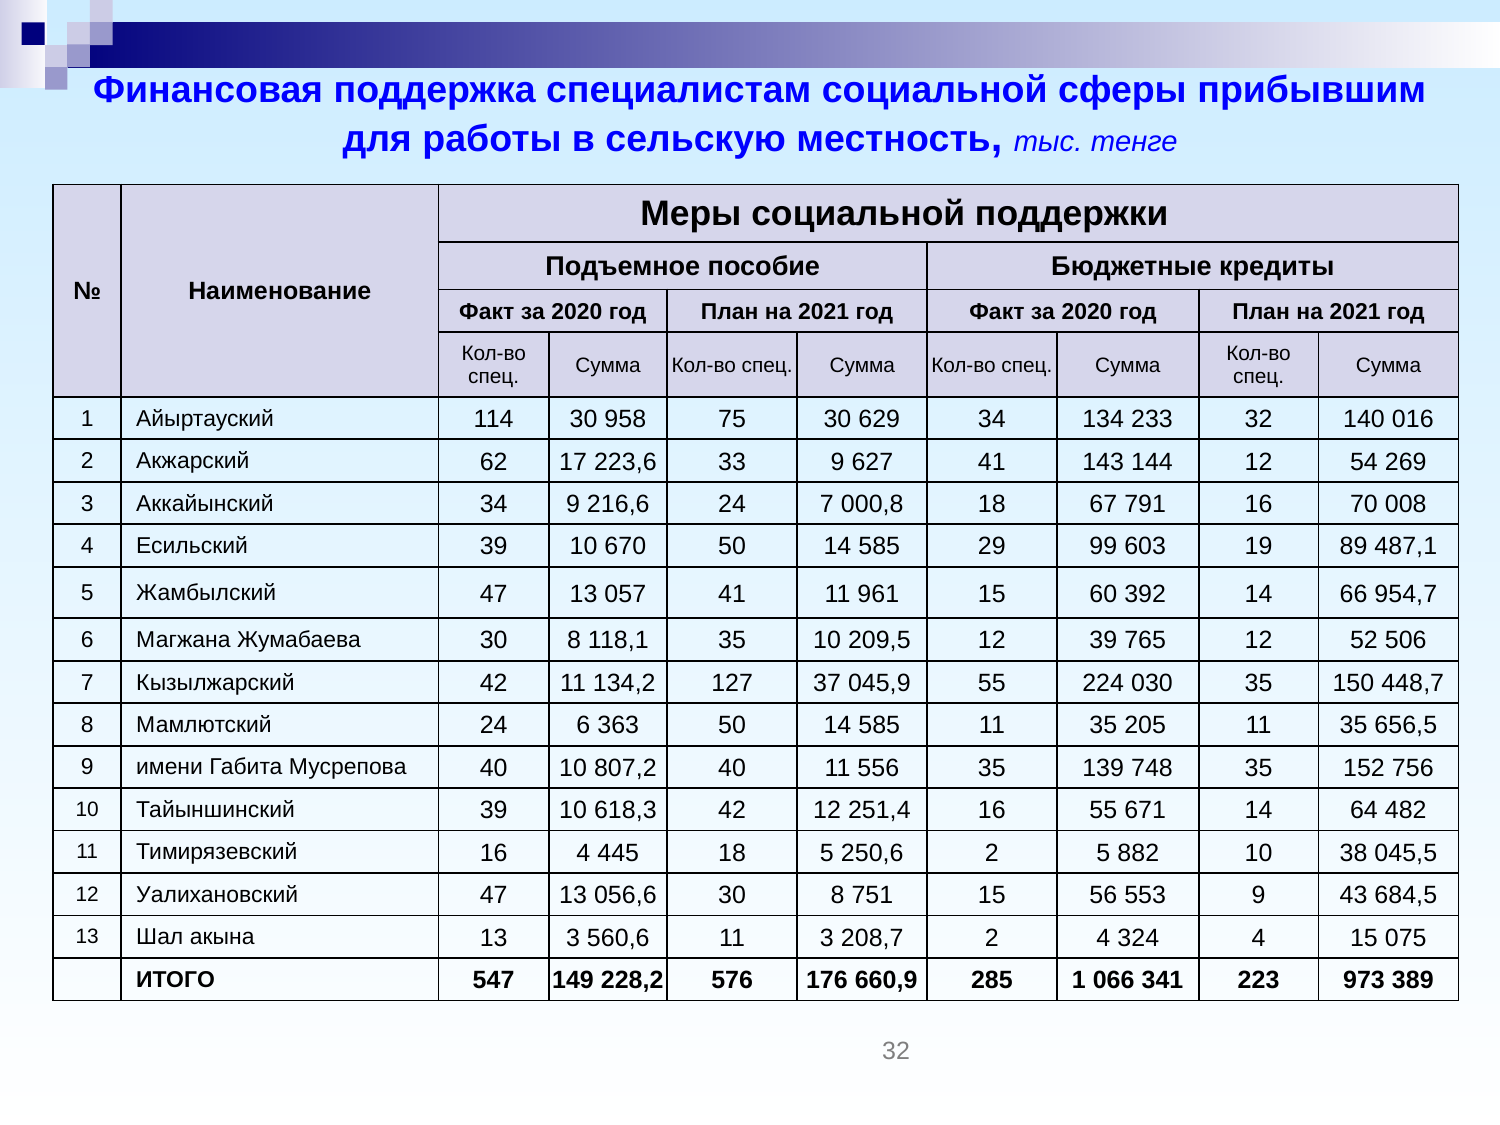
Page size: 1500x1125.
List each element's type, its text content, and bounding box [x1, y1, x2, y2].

table_header № [54, 185, 120, 396]
table_cell 35 [1200, 747, 1318, 787]
table_cell 5 250,6 [798, 831, 926, 872]
table_cell 66 954,7 [1319, 568, 1458, 617]
table_cell 15 [928, 568, 1056, 617]
table_cell 50 [668, 704, 796, 745]
table_cell Кол-во спец. [1200, 333, 1318, 396]
table_cell 39 765 [1058, 619, 1198, 660]
table_cell Есильский [122, 525, 438, 566]
table_cell 56 553 [1058, 874, 1198, 915]
table_cell 35 [668, 619, 796, 660]
table_cell 35 [928, 747, 1056, 787]
table_cell 18 [928, 483, 1056, 523]
table_cell 41 [668, 568, 796, 617]
table_cell 10 618,3 [550, 789, 666, 830]
table_cell 1 [54, 398, 120, 438]
table_cell Кызылжарский [122, 662, 438, 702]
table_cell 176 660,9 [798, 959, 926, 1000]
table_cell 13 [439, 916, 548, 957]
table_header Меры социальной поддержки [439, 185, 1458, 241]
table_cell 89 487,1 [1319, 525, 1458, 566]
table_cell 6 [54, 619, 120, 660]
table_cell 64 482 [1319, 789, 1458, 830]
table_cell 2 [54, 440, 120, 481]
table_cell План на 2021 год [1200, 290, 1458, 331]
table_cell 5 882 [1058, 831, 1198, 872]
table_cell 62 [439, 440, 548, 481]
table_cell 30 629 [798, 398, 926, 438]
table_cell 150 448,7 [1319, 662, 1458, 702]
table_cell План на 2021 год [668, 290, 926, 331]
table_cell 52 506 [1319, 619, 1458, 660]
table_cell 35 656,5 [1319, 704, 1458, 745]
table_cell Тайыншинский [122, 789, 438, 830]
table_cell 11 134,2 [550, 662, 666, 702]
table_cell 35 205 [1058, 704, 1198, 745]
table_cell 29 [928, 525, 1056, 566]
table_cell 4 [54, 525, 120, 566]
table_cell Аккайынский [122, 483, 438, 523]
table_cell Шал акына [122, 916, 438, 957]
table_cell 32 [1200, 398, 1318, 438]
table_cell 54 269 [1319, 440, 1458, 481]
table_cell 1 066 341 [1058, 959, 1198, 1000]
table_cell 24 [668, 483, 796, 523]
title Финансовая поддержка специалистам социальной сферы прибывшим для работы в сельскую местность, тыс. тенге [41, 30, 1479, 194]
table_cell 14 [1200, 789, 1318, 830]
table_cell 43 684,5 [1319, 874, 1458, 915]
table_cell 11 [928, 704, 1056, 745]
table_cell 11 [668, 916, 796, 957]
table_cell 152 756 [1319, 747, 1458, 787]
table_cell 35 [1200, 662, 1318, 702]
table_cell 11 961 [798, 568, 926, 617]
table_cell 39 [439, 789, 548, 830]
table_cell 223 [1200, 959, 1318, 1000]
table_cell Тимирязевский [122, 831, 438, 872]
table_cell 41 [928, 440, 1056, 481]
table_cell 4 445 [550, 831, 666, 872]
table_cell 139 748 [1058, 747, 1198, 787]
table_cell 547 [439, 959, 548, 1000]
table_cell 3 [54, 483, 120, 523]
table_cell 140 016 [1319, 398, 1458, 438]
table_cell 30 [439, 619, 548, 660]
table_cell 12 [928, 619, 1056, 660]
table_cell 15 075 [1319, 916, 1458, 957]
table_cell 42 [668, 789, 796, 830]
table_cell 143 144 [1058, 440, 1198, 481]
table_cell 33 [668, 440, 796, 481]
table_cell Айыртауский [122, 398, 438, 438]
table_cell 16 [928, 789, 1056, 830]
table_cell 6 363 [550, 704, 666, 745]
table_cell 973 389 [1319, 959, 1458, 1000]
table_cell [54, 959, 120, 1000]
table_cell Факт за 2020 год [439, 290, 666, 331]
table_cell 11 [54, 831, 120, 872]
table_cell 2 [928, 831, 1056, 872]
table_cell 12 [54, 874, 120, 915]
table_cell 11 556 [798, 747, 926, 787]
table_cell Сумма [1058, 333, 1198, 396]
table_cell 9 627 [798, 440, 926, 481]
table_cell 8 [54, 704, 120, 745]
table_cell 16 [1200, 483, 1318, 523]
table_cell 42 [439, 662, 548, 702]
table_cell 10 807,2 [550, 747, 666, 787]
table_cell 75 [668, 398, 796, 438]
table_cell 576 [668, 959, 796, 1000]
table_cell 55 [928, 662, 1056, 702]
table_cell 12 [1200, 440, 1318, 481]
table_cell 2 [928, 916, 1056, 957]
table_cell 60 392 [1058, 568, 1198, 617]
table_cell 24 [439, 704, 548, 745]
table_cell 19 [1200, 525, 1318, 566]
table_cell 127 [668, 662, 796, 702]
table_cell 10 209,5 [798, 619, 926, 660]
table_cell Сумма [1319, 333, 1458, 396]
table_cell 47 [439, 874, 548, 915]
table_cell 3 560,6 [550, 916, 666, 957]
table_cell ИТОГО [122, 959, 438, 1000]
table_cell 8 751 [798, 874, 926, 915]
table_cell 7 000,8 [798, 483, 926, 523]
table_cell Сумма [798, 333, 926, 396]
table_cell 149 228,2 [550, 959, 666, 1000]
table_cell 34 [928, 398, 1056, 438]
table_cell 10 670 [550, 525, 666, 566]
table_cell 8 118,1 [550, 619, 666, 660]
table_cell 55 671 [1058, 789, 1198, 830]
table_cell 114 [439, 398, 548, 438]
table_cell 39 [439, 525, 548, 566]
table_cell 13 [54, 916, 120, 957]
table_cell 12 251,4 [798, 789, 926, 830]
table_cell 30 [668, 874, 796, 915]
table_cell 12 [1200, 619, 1318, 660]
table_cell 4 324 [1058, 916, 1198, 957]
table_cell 30 958 [550, 398, 666, 438]
table_cell 38 045,5 [1319, 831, 1458, 872]
table_cell 67 791 [1058, 483, 1198, 523]
table_cell 17 223,6 [550, 440, 666, 481]
table_cell Кол-во спец. [439, 333, 548, 396]
table_cell Жамбылский [122, 568, 438, 617]
table_cell 9 [1200, 874, 1318, 915]
table_cell 11 [1200, 704, 1318, 745]
table_cell 9 216,6 [550, 483, 666, 523]
table_cell 4 [1200, 916, 1318, 957]
table_cell 37 045,9 [798, 662, 926, 702]
table_cell 10 [54, 789, 120, 830]
table_cell 134 233 [1058, 398, 1198, 438]
table_cell 40 [668, 747, 796, 787]
table_cell 3 208,7 [798, 916, 926, 957]
table_cell 34 [439, 483, 548, 523]
table_cell Мамлютский [122, 704, 438, 745]
table_cell 285 [928, 959, 1056, 1000]
table_cell 99 603 [1058, 525, 1198, 566]
table_cell 13 056,6 [550, 874, 666, 915]
slide_number 32 [624, 1012, 925, 1073]
table_cell 224 030 [1058, 662, 1198, 702]
table_cell 16 [439, 831, 548, 872]
table_cell 14 [1200, 568, 1318, 617]
table_cell Факт за 2020 год [928, 290, 1198, 331]
table_cell 18 [668, 831, 796, 872]
table_cell Бюджетные кредиты [928, 243, 1458, 289]
table_cell Кол-во спец. [928, 333, 1056, 396]
table_cell 5 [54, 568, 120, 617]
table_cell 14 585 [798, 704, 926, 745]
table_cell 50 [668, 525, 796, 566]
table_cell 70 008 [1319, 483, 1458, 523]
table_cell 47 [439, 568, 548, 617]
table_cell 15 [928, 874, 1056, 915]
table_cell Сумма [550, 333, 666, 396]
table_cell имени Габита Мусрепова [122, 747, 438, 787]
table_cell Уалихановский [122, 874, 438, 915]
table_header Наименование [122, 185, 438, 396]
table_cell Акжарский [122, 440, 438, 481]
table_cell Кол-во спец. [668, 333, 796, 396]
table_cell 14 585 [798, 525, 926, 566]
table_cell 7 [54, 662, 120, 702]
table_cell 13 057 [550, 568, 666, 617]
table_cell Подъемное пособие [439, 243, 926, 289]
table_cell Магжана Жумабаева [122, 619, 438, 660]
table_cell 10 [1200, 831, 1318, 872]
table_cell 9 [54, 747, 120, 787]
table_cell 40 [439, 747, 548, 787]
